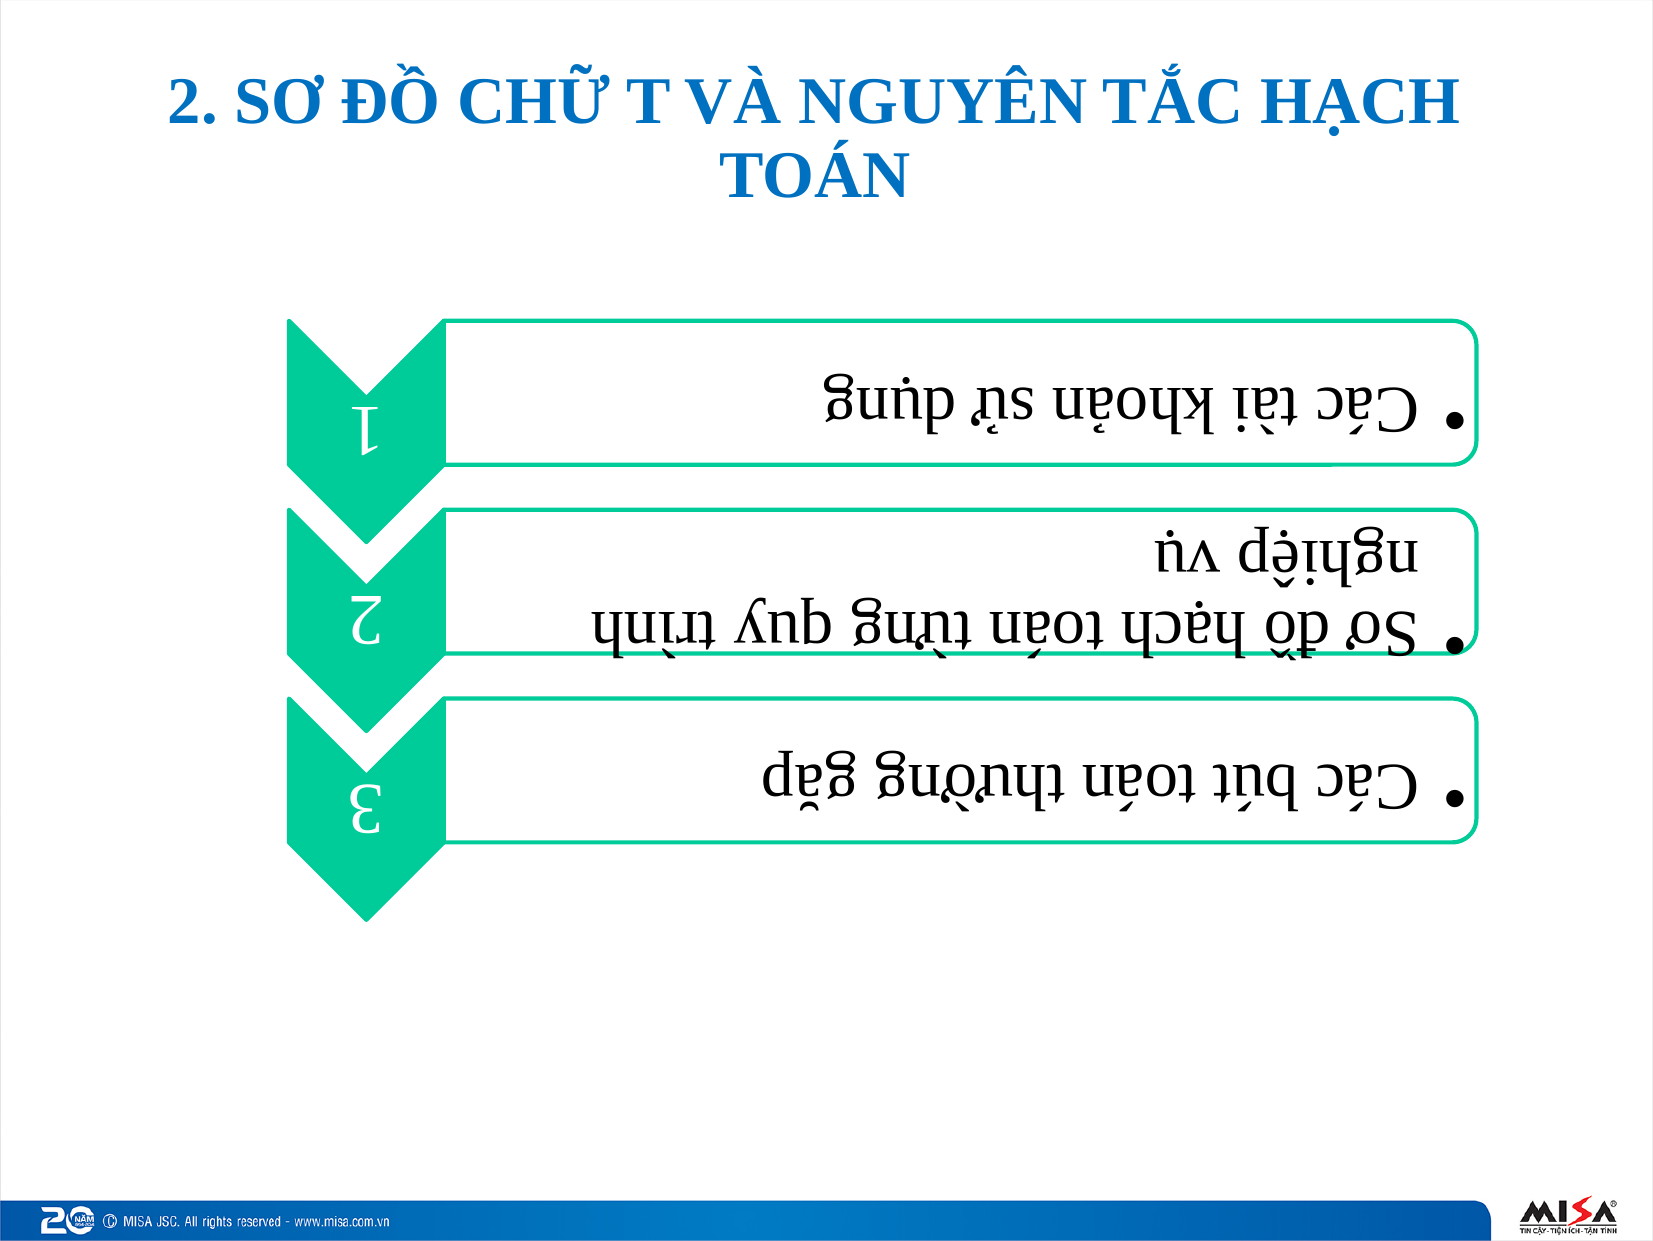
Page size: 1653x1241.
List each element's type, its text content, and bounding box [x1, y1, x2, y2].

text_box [288, 319, 1477, 921]
picture [0, 0, 1653, 1241]
title 2. SƠ ĐỒ CHỮ T VÀ NGUYÊN TẮC HẠCH TOÁN [71, 70, 1559, 207]
